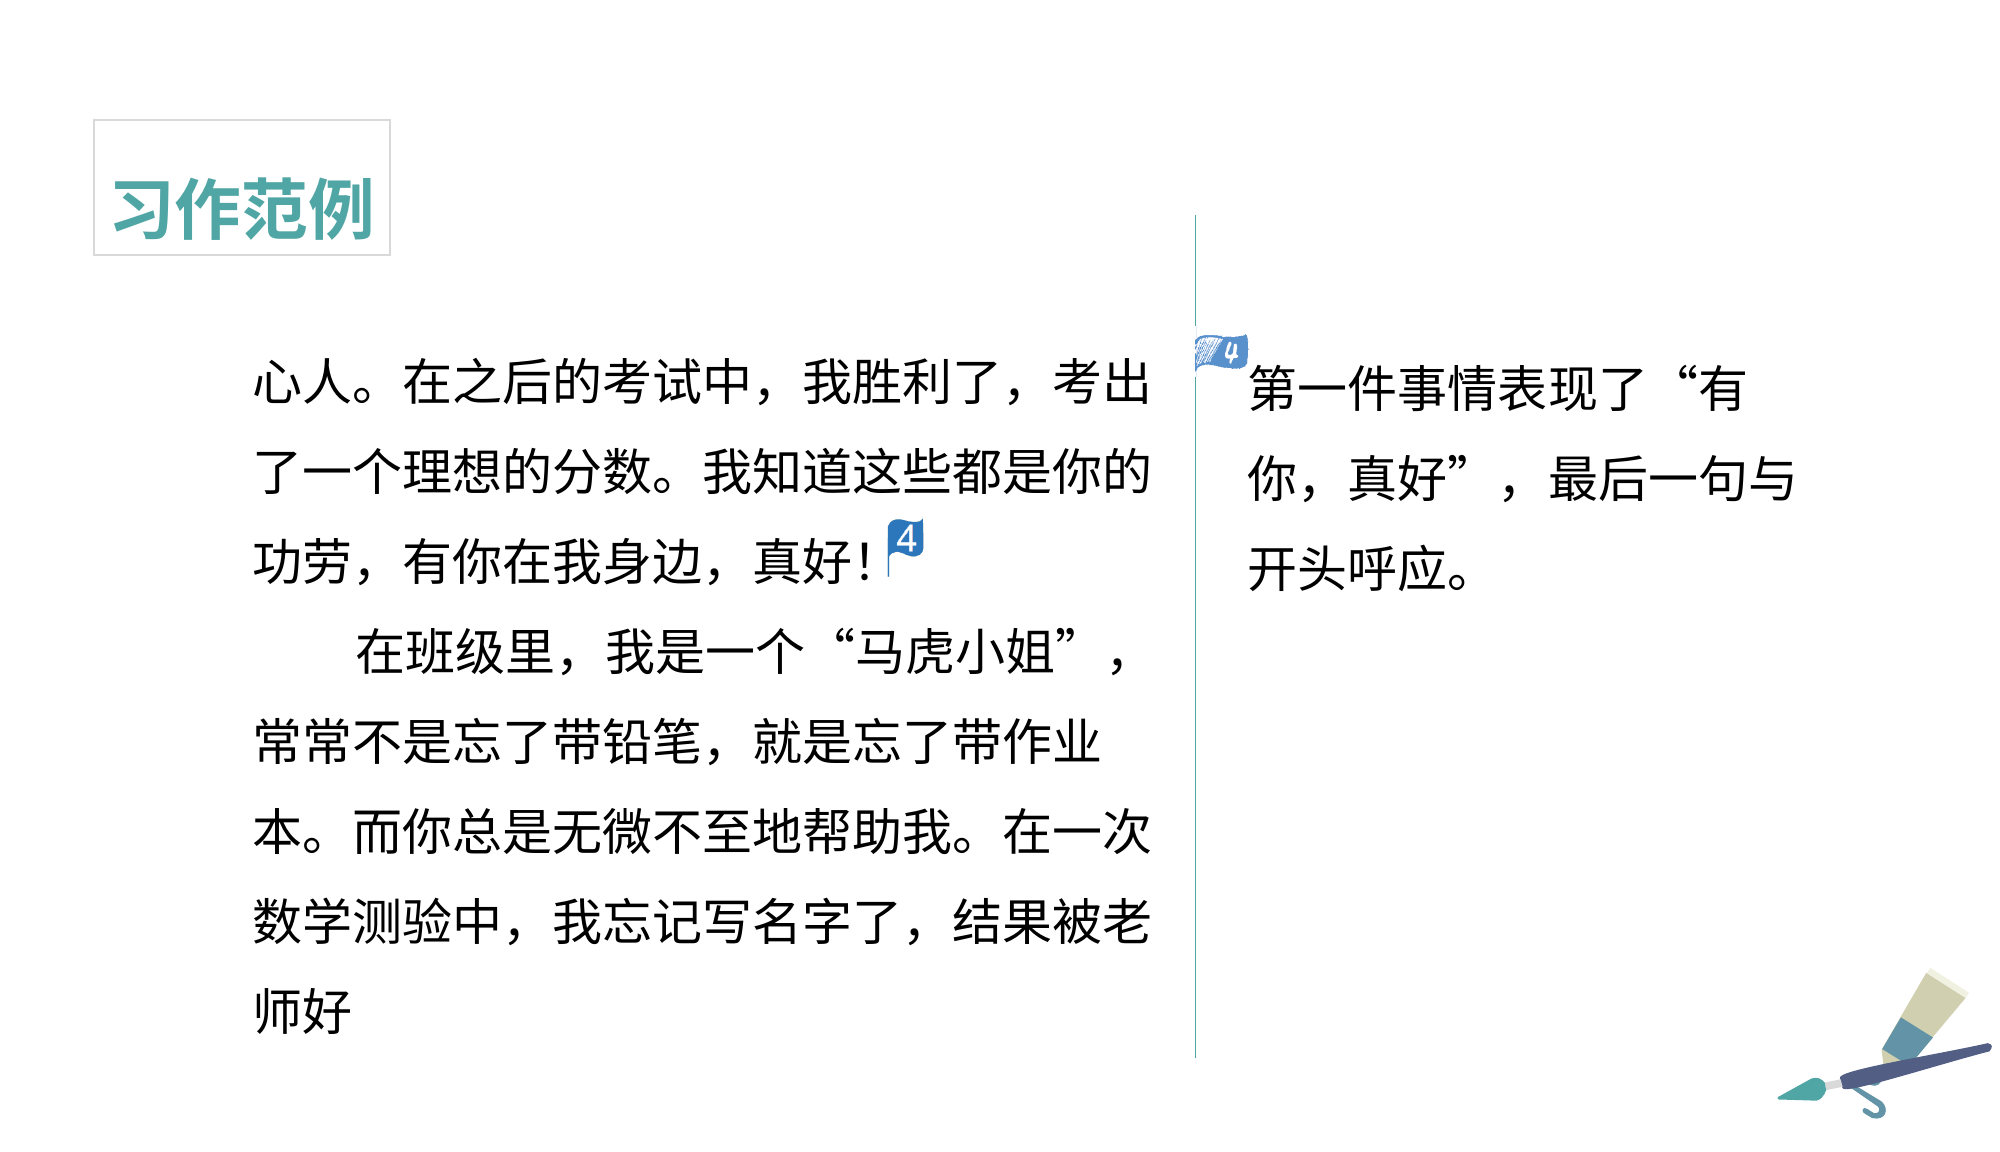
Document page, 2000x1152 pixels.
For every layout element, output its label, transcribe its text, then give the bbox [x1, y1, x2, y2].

text_box 心人。在之后的考试中，我胜利了，考出了一个理想的分数。我知道这些都是你的功劳，有你在我身边，真好！ 在班级里，我是一个“马虎小姐”，常常不是忘了带铅笔，就是忘了带作业本。而你总是无微不至地帮助我。在一次数学测验中，我忘记写名字了，结果被老师好 [237, 313, 1185, 1049]
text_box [1811, 970, 1974, 1152]
picture [881, 513, 931, 578]
text_box 第一件事情表现了“有你，真好”，最后一句与开头呼应。 [1233, 320, 1838, 606]
picture [1195, 326, 1252, 377]
text_box 习作范例 [93, 119, 391, 256]
